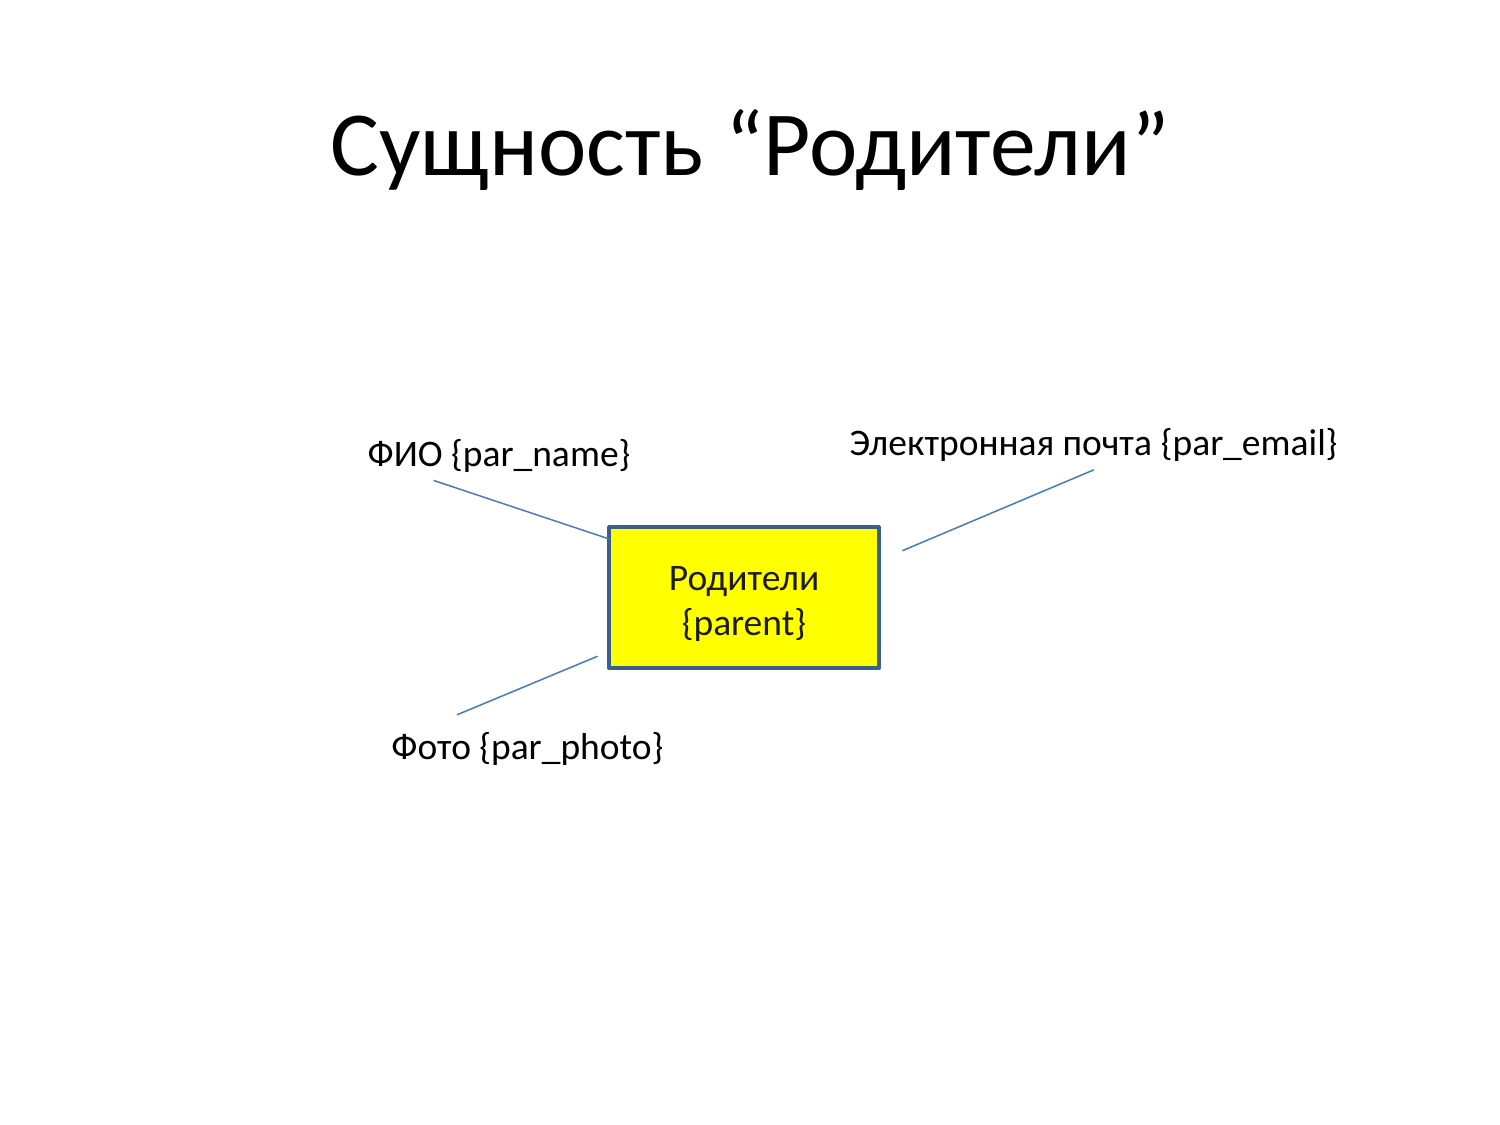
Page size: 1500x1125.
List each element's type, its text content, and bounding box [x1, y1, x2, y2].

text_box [902, 470, 1095, 551]
title Сущность “Родители” [75, 45, 1425, 233]
text_box ФИО {par_name} [352, 421, 646, 482]
text_box Фото {par_photo} [376, 714, 679, 775]
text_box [433, 480, 610, 540]
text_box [456, 655, 598, 716]
text_box Электронная почта {par_email} [834, 410, 1353, 470]
text_box Родители {parent} [607, 525, 881, 670]
